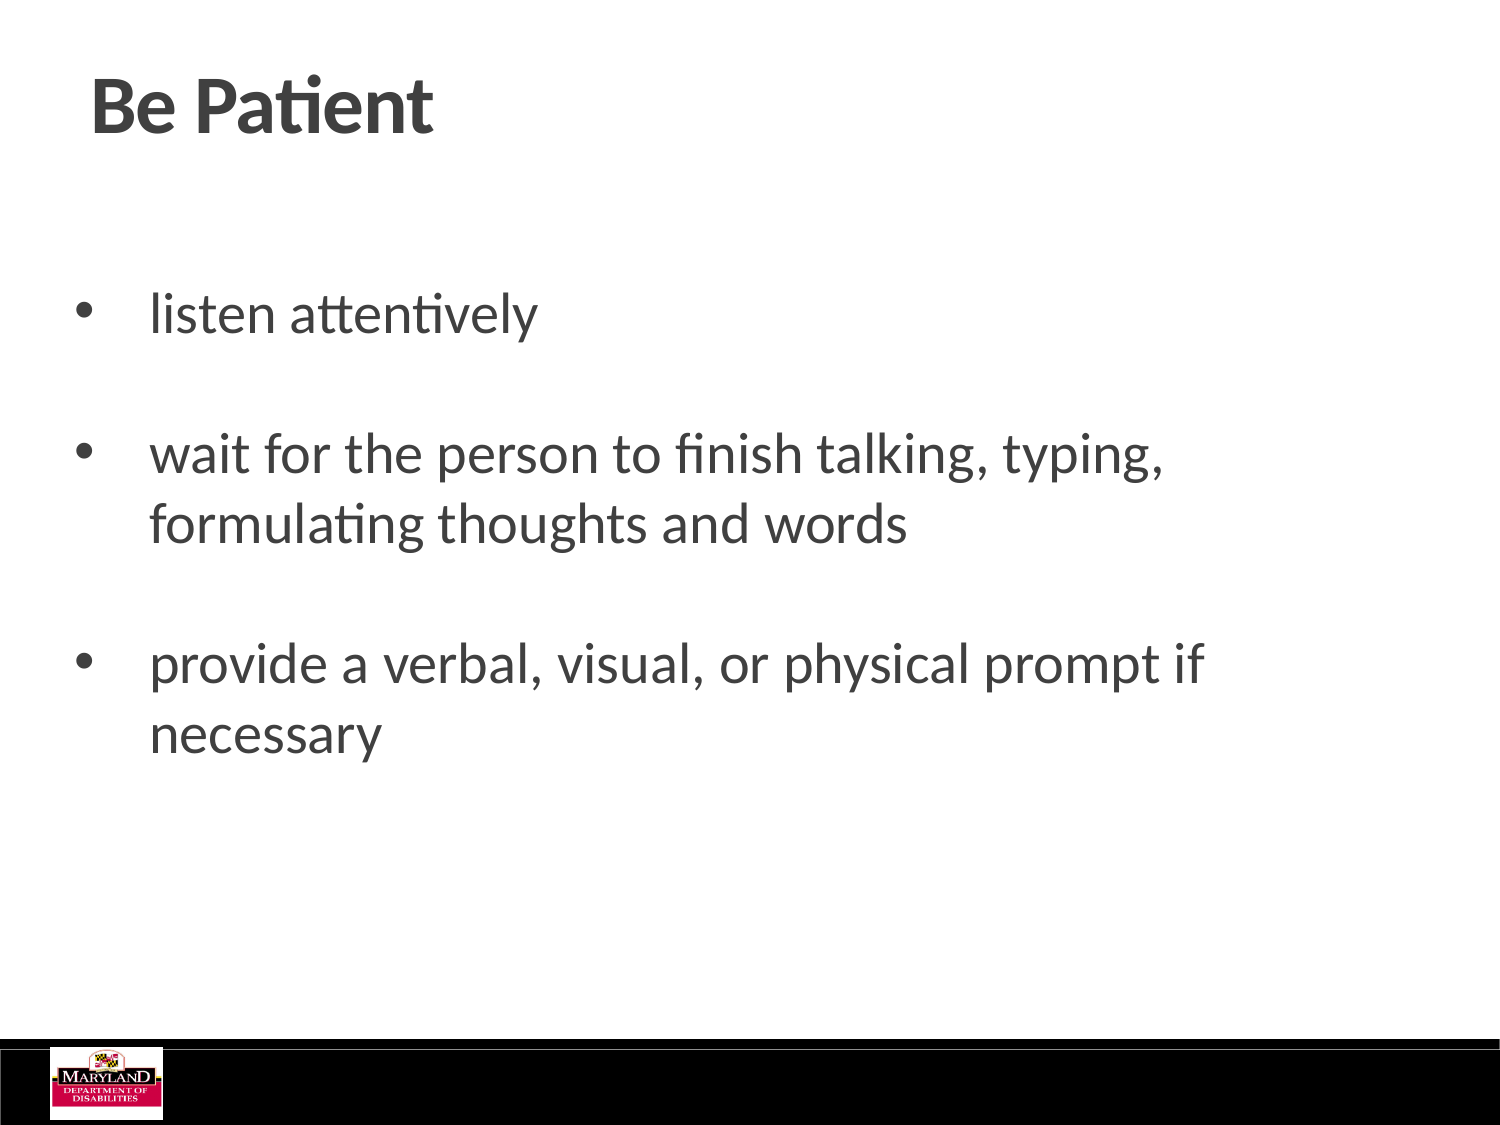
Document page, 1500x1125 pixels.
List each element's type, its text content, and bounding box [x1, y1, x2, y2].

picture [50, 1047, 163, 1120]
title Be Patient [75, 63, 1425, 1019]
text_box listen attentively wait for the person to finish talking, typing, formulating thoughts and words provide a verbal, visual, or physical prompt if necessary [59, 267, 1373, 773]
